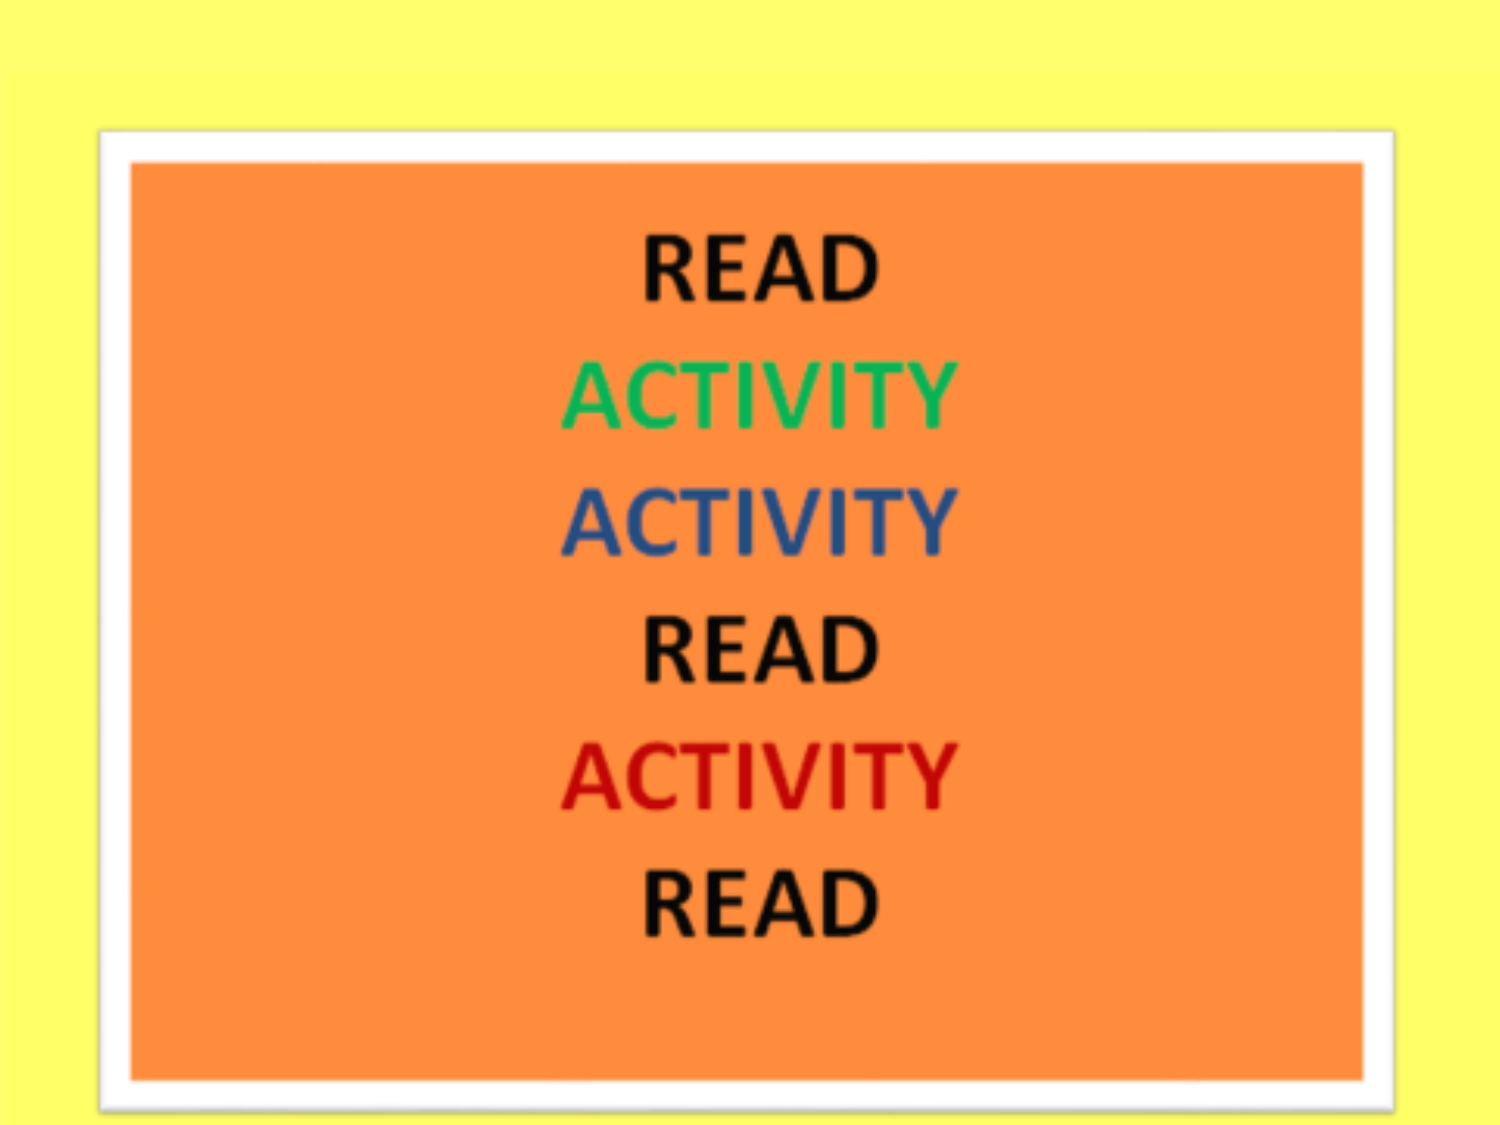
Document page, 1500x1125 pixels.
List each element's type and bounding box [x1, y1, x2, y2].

list [4, 74, 1500, 1125]
